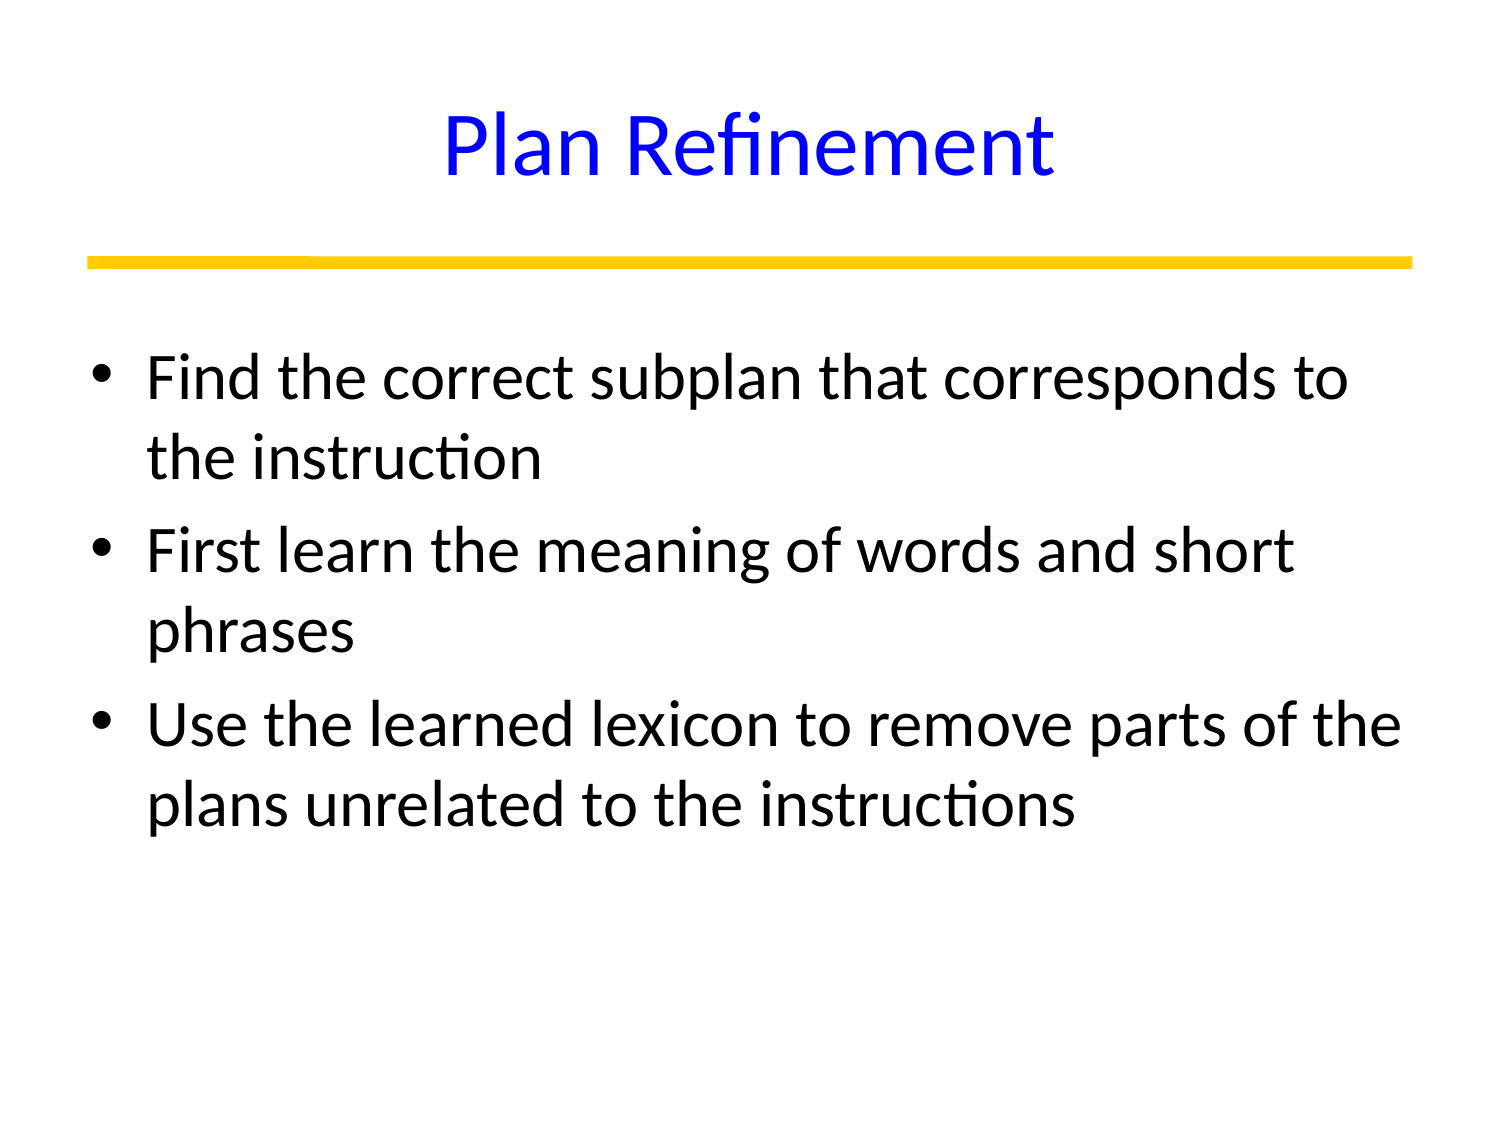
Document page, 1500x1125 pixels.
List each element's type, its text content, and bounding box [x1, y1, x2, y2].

list Find the correct subplan that corresponds to the instruction First learn the meaning of words and short phrases Use the learned lexicon to remove parts of the plans unrelated to the instructions [75, 324, 1425, 1005]
title Plan Refinement [75, 45, 1425, 233]
